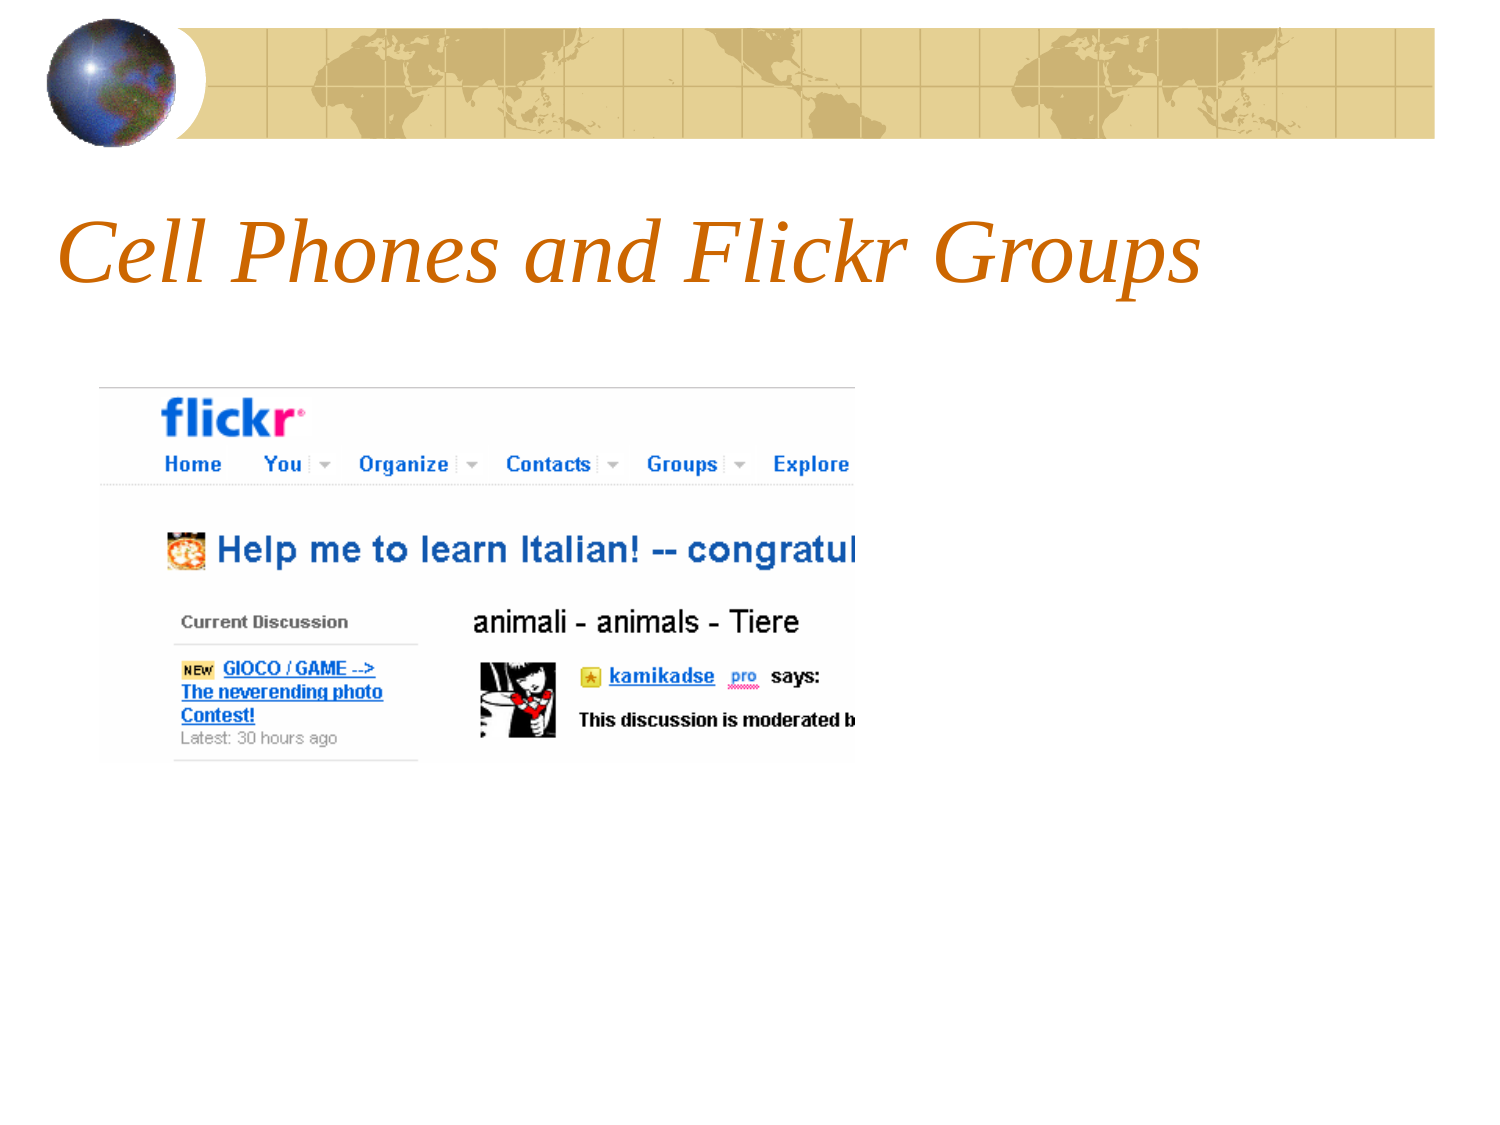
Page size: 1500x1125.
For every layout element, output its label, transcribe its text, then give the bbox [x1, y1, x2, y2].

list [99, 387, 855, 763]
title Cell Phones and Flickr Groups [40, 152, 1316, 341]
picture [42, 14, 190, 151]
